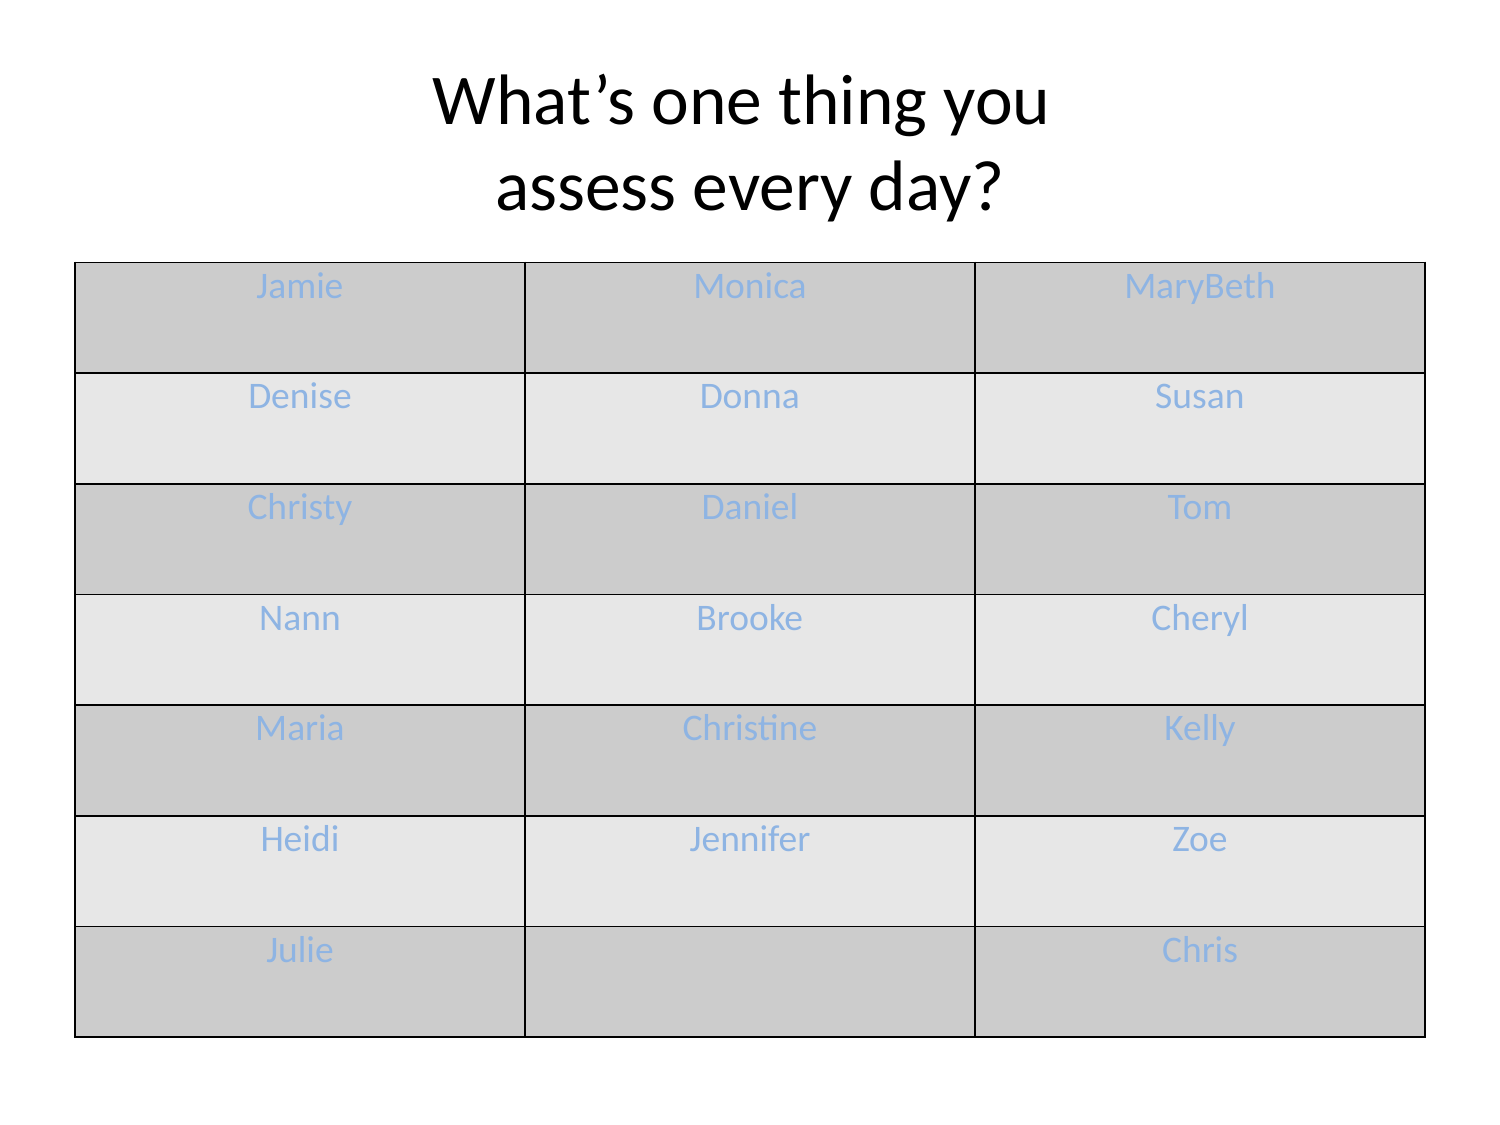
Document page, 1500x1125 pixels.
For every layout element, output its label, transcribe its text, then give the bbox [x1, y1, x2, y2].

table_cell Brooke [526, 595, 974, 704]
table_header Jamie [76, 263, 524, 372]
table_cell [526, 927, 974, 1036]
table_cell Christine [526, 706, 974, 815]
table_cell Cheryl [976, 595, 1424, 704]
table_cell Zoe [976, 817, 1424, 926]
table_cell Julie [76, 927, 524, 1036]
table_cell Christy [76, 485, 524, 594]
table_cell Kelly [976, 706, 1424, 815]
table_cell Susan [976, 374, 1424, 483]
table_header Monica [526, 263, 974, 372]
table_cell Tom [976, 485, 1424, 594]
table_cell Jennifer [526, 817, 974, 926]
table_cell Daniel [526, 485, 974, 594]
table_cell Chris [976, 927, 1424, 1036]
table_header MaryBeth [976, 263, 1424, 372]
title What’s one thing you assess every day? [75, 45, 1425, 233]
table_cell Denise [76, 374, 524, 483]
table_cell Maria [76, 706, 524, 815]
table_cell Donna [526, 374, 974, 483]
table_cell Heidi [76, 817, 524, 926]
table_cell Nann [76, 595, 524, 704]
